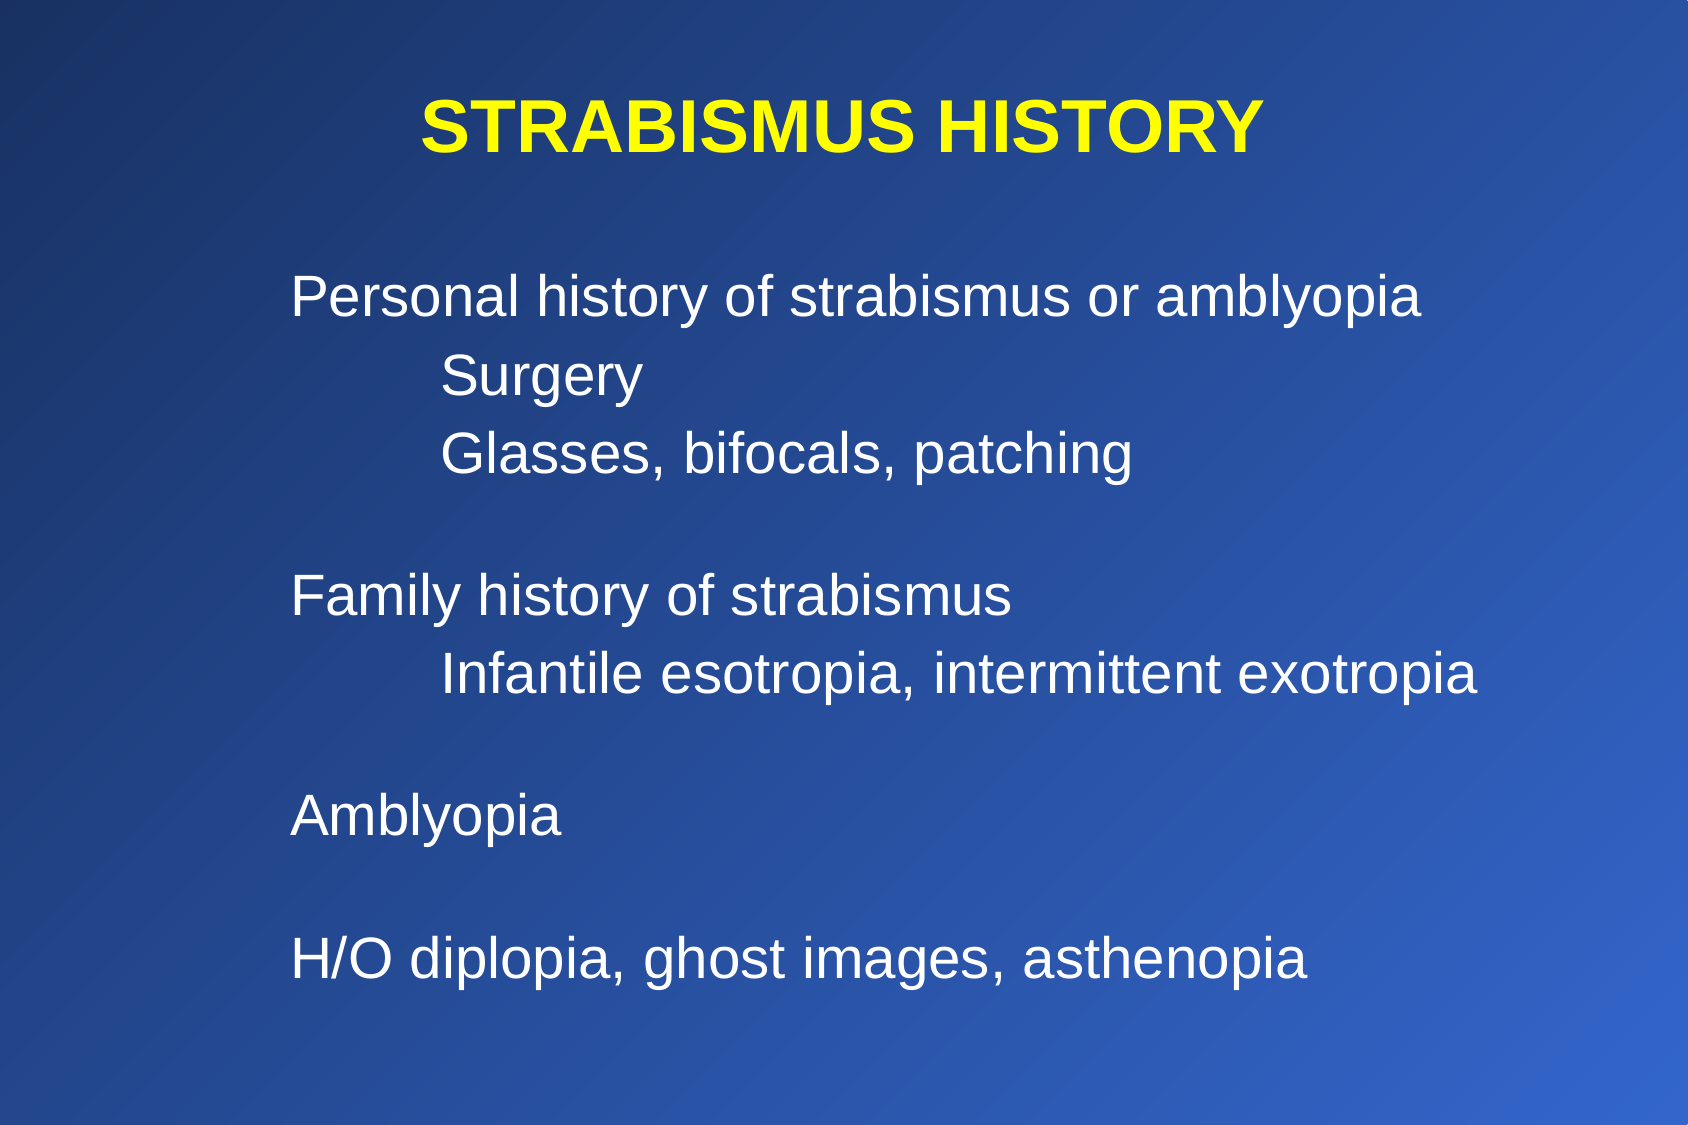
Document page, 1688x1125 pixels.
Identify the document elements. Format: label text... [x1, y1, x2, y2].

text_box STRABISMUS HISTORY Personal history of strabismus or amblyopia Surgery Glasses, bifocals, patching Family history of strabismus Infantile esotropia, intermittent exotropia Amblyopia H/O diplopia, ghost images, asthenopia [124, 87, 1563, 996]
